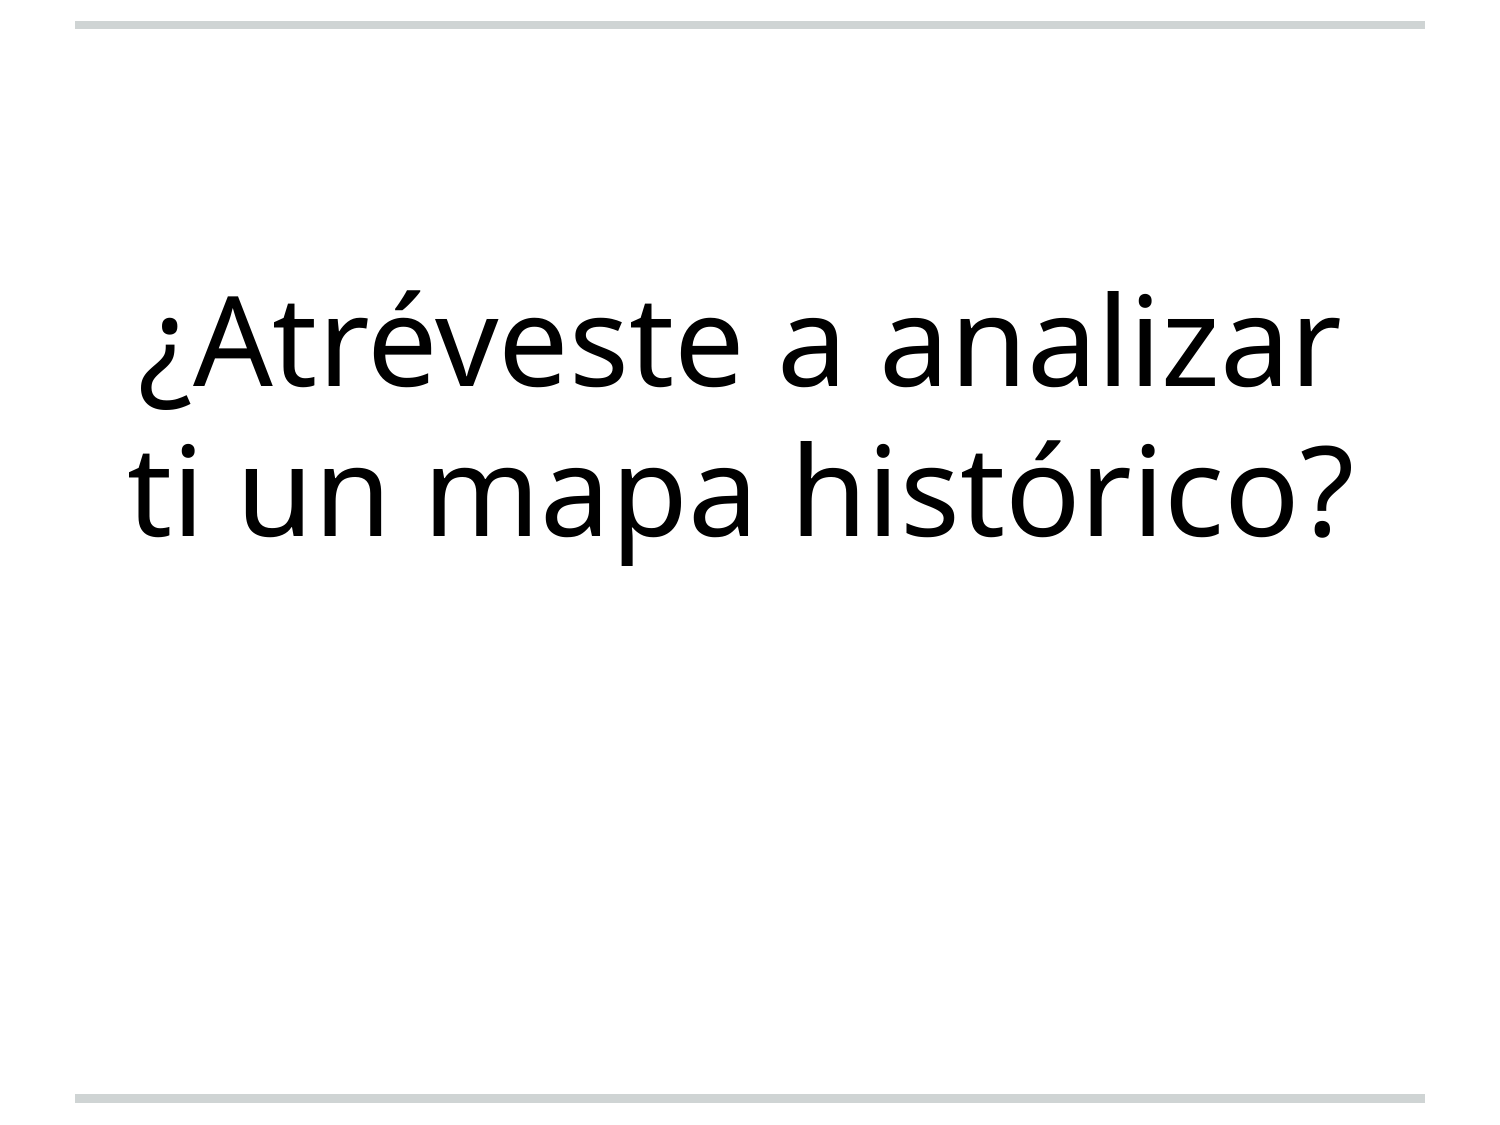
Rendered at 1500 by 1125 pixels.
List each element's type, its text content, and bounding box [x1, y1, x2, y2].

text_box ¿Atréveste a analizar ti un mapa histórico? [83, 246, 1400, 879]
